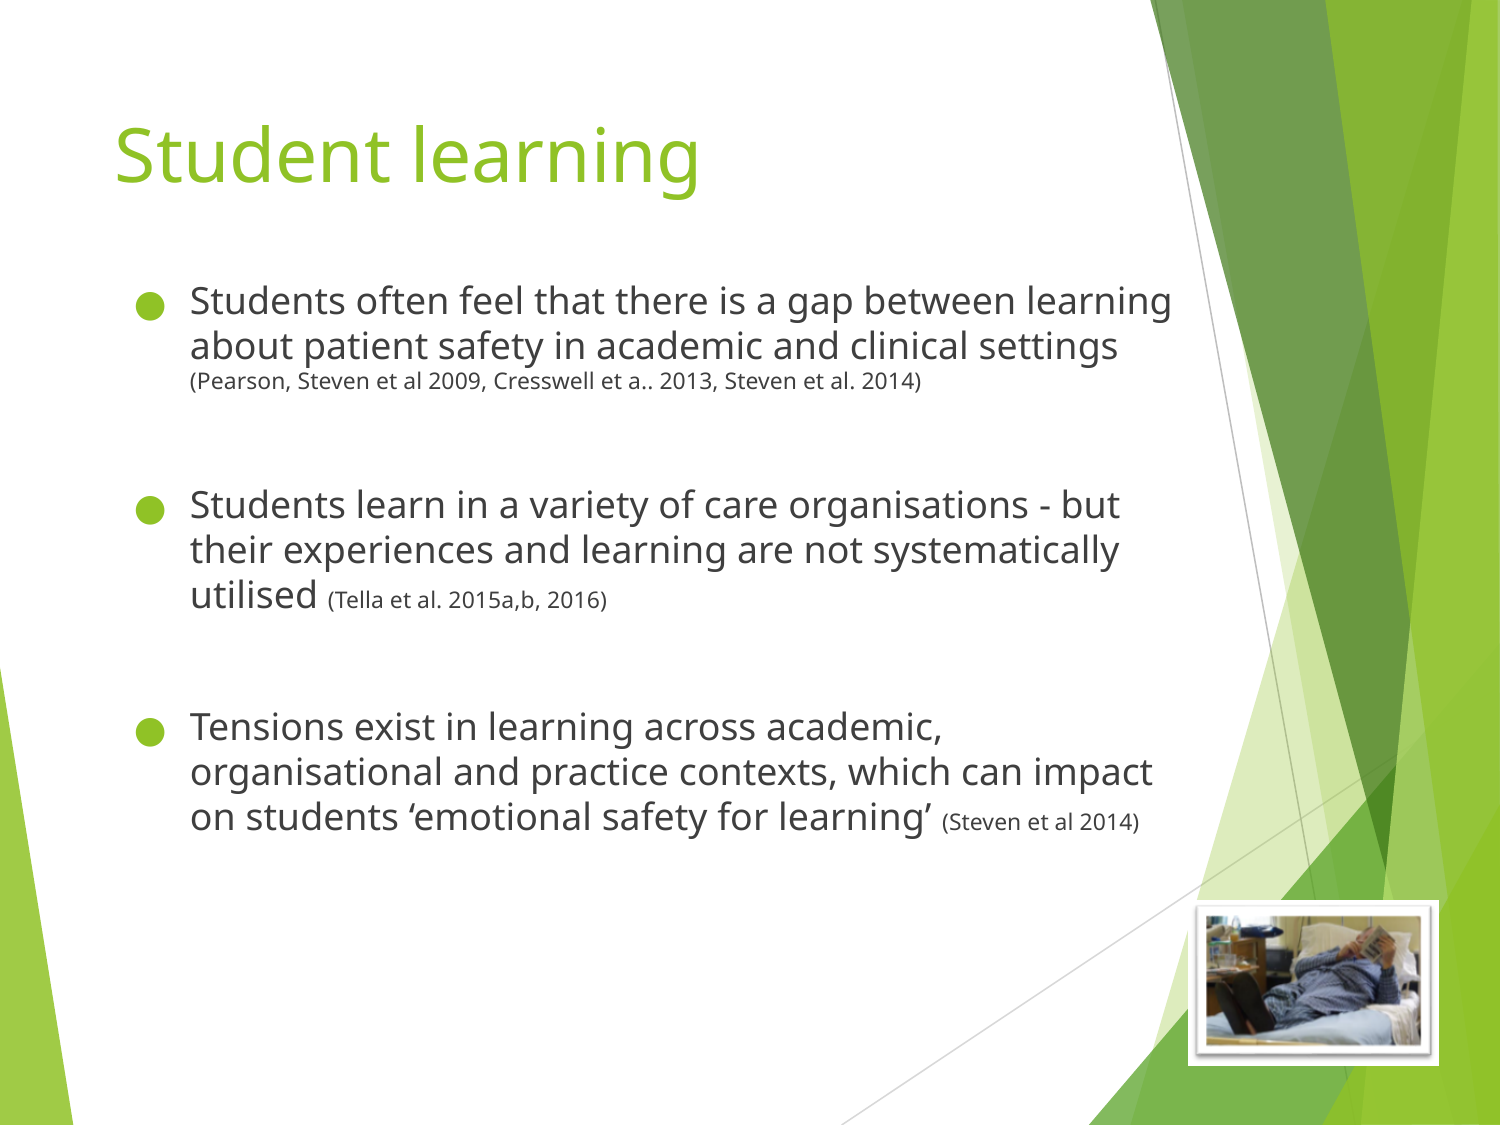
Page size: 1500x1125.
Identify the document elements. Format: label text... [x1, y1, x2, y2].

list Students often feel that there is a gap between learning about patient safety in academic and clinical settings (Pearson, Steven et al 2009, Cresswell et a.. 2013, Steven et al. 2014) Students learn in a variety of care organisations - but their experiences and learning are not systematically utilised (Tella et al. 2015a,b, 2016) Tensions exist in learning across academic, organisational and practice contexts, which can impact on students ‘emotional safety for learning’ (Steven et al 2014) [99, 269, 1198, 992]
picture [1188, 900, 1439, 1066]
title Student learning [99, 99, 1142, 269]
